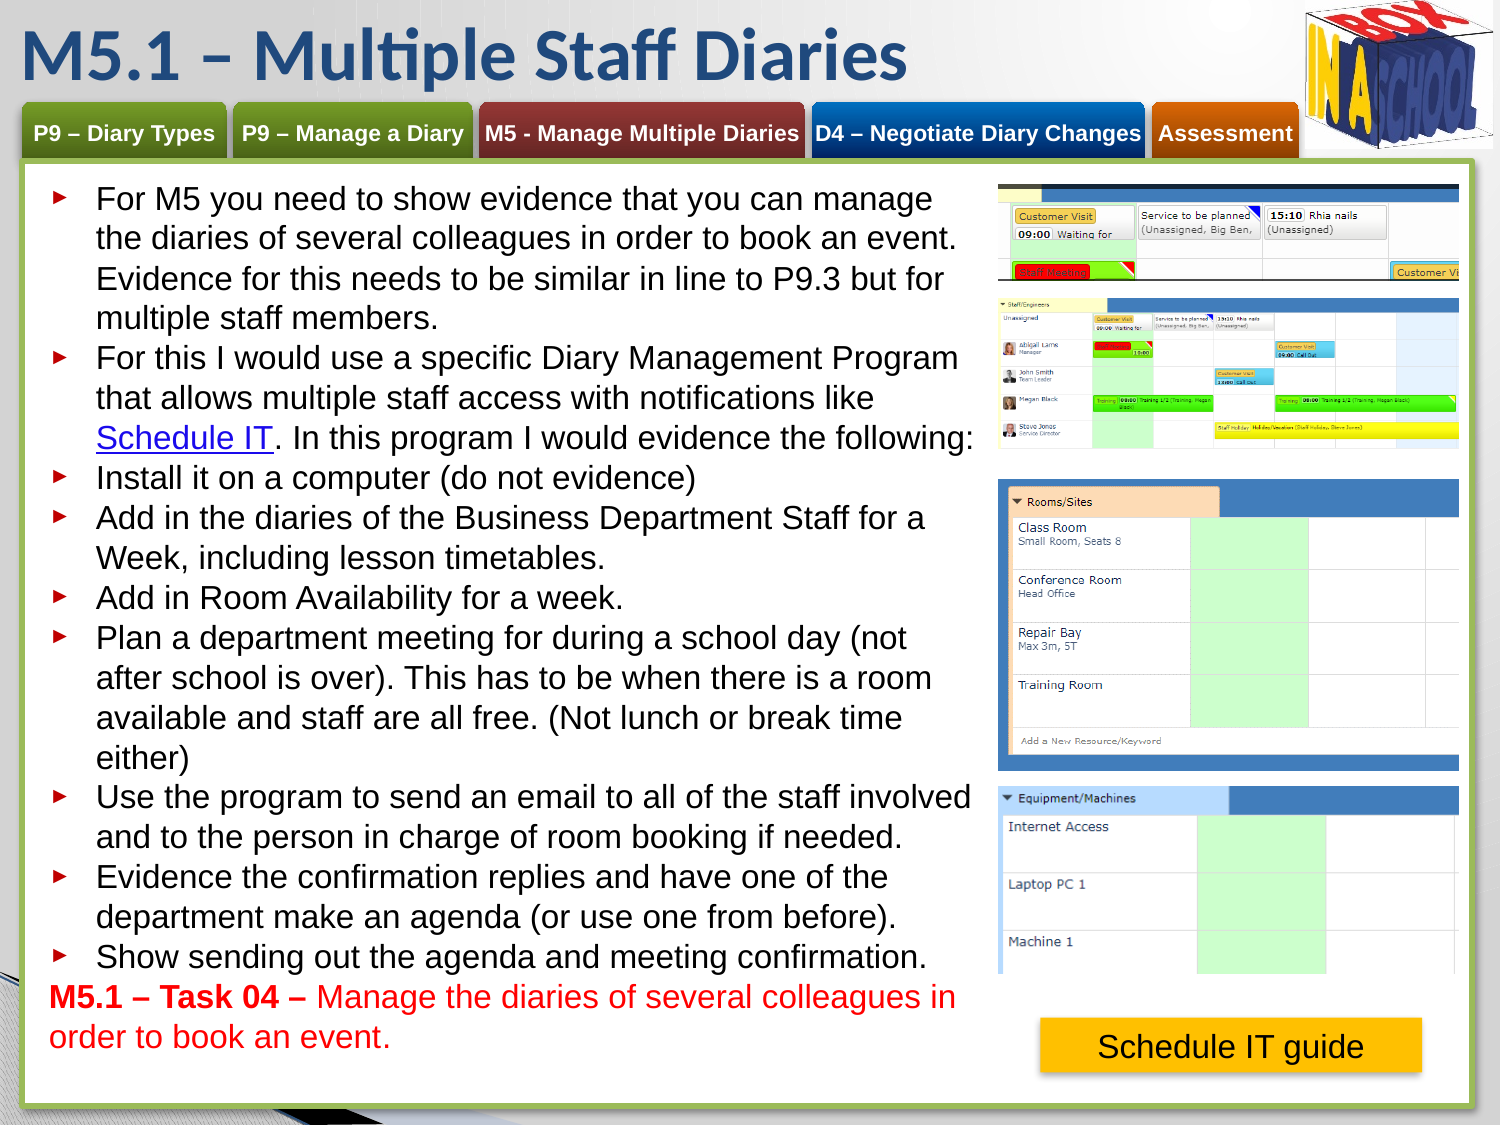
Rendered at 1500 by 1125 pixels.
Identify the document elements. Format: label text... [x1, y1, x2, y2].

title M5.1 – Multiple Staff Diaries [5, 0, 1270, 102]
picture [997, 184, 1459, 282]
text_box Schedule IT guide [1040, 1017, 1423, 1073]
picture [281, 1114, 303, 1125]
text_box For M5 you need to show evidence that you can manage the diaries of several colleagues in order to book an event. Evidence for this needs to be similar in line to P9.3 but for multiple staff members. For this I would use a specific Diary Management Program that allows multiple staff access with notifications like Schedule IT. In this program I would evidence the following: Install it on a computer (do not evidence) Add in the diaries of the Business Department Staff for a Week, including lesson timetables. Add in Room Availability for a week. Plan a department meeting for during a school day (not after school is over). This has to be when there is a room available and staff are all free. (Not lunch or break time either) Use the program to send an email to all of the staff involved and to the person in charge of room booking if needed. Evidence the confirmation replies and have one of the department make an agenda (or use one from before). Show sending out the agenda and meeting confirmation. M5.1 – Task 04 – Manage the diaries of several colleagues in order to book an event. [34, 169, 999, 1063]
picture [1305, 0, 1494, 149]
picture [997, 786, 1459, 974]
picture [997, 298, 1459, 449]
picture [997, 479, 1459, 771]
